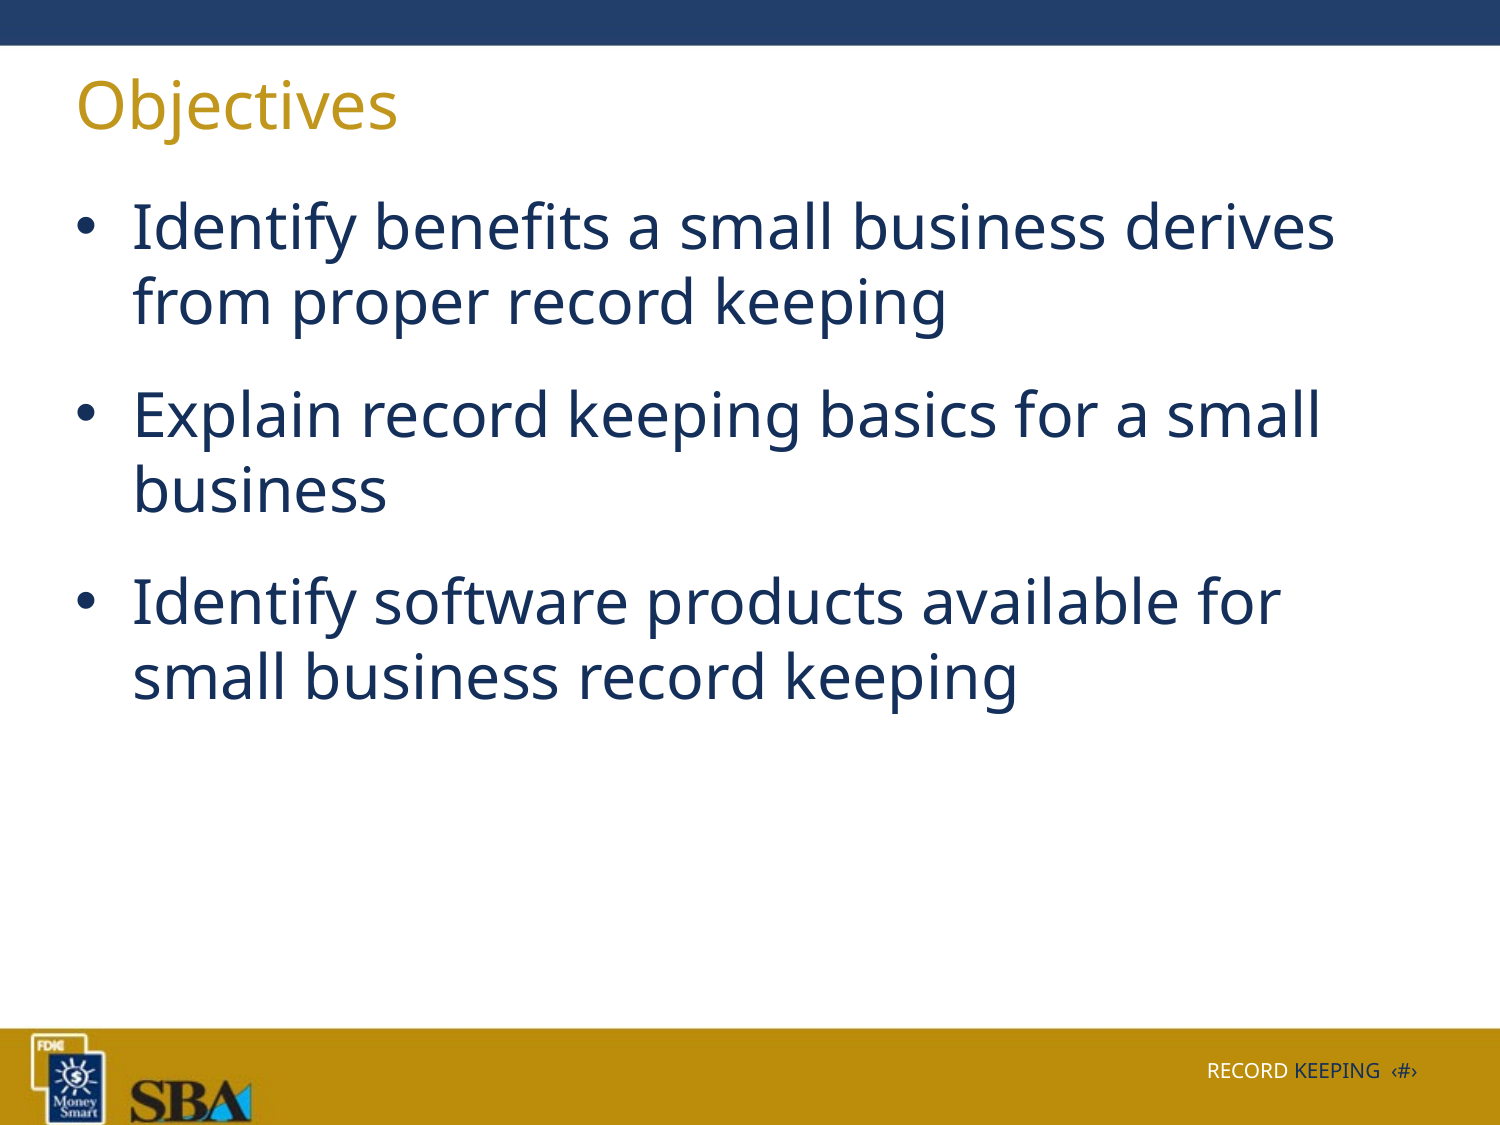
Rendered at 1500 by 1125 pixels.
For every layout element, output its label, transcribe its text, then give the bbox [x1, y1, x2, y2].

list Identify benefits a small business derives from proper record keeping Explain record keeping basics for a small business Identify software products available for small business record keeping [74, 186, 1426, 983]
title Objectives [74, 61, 1426, 163]
picture [0, 0, 1500, 1125]
